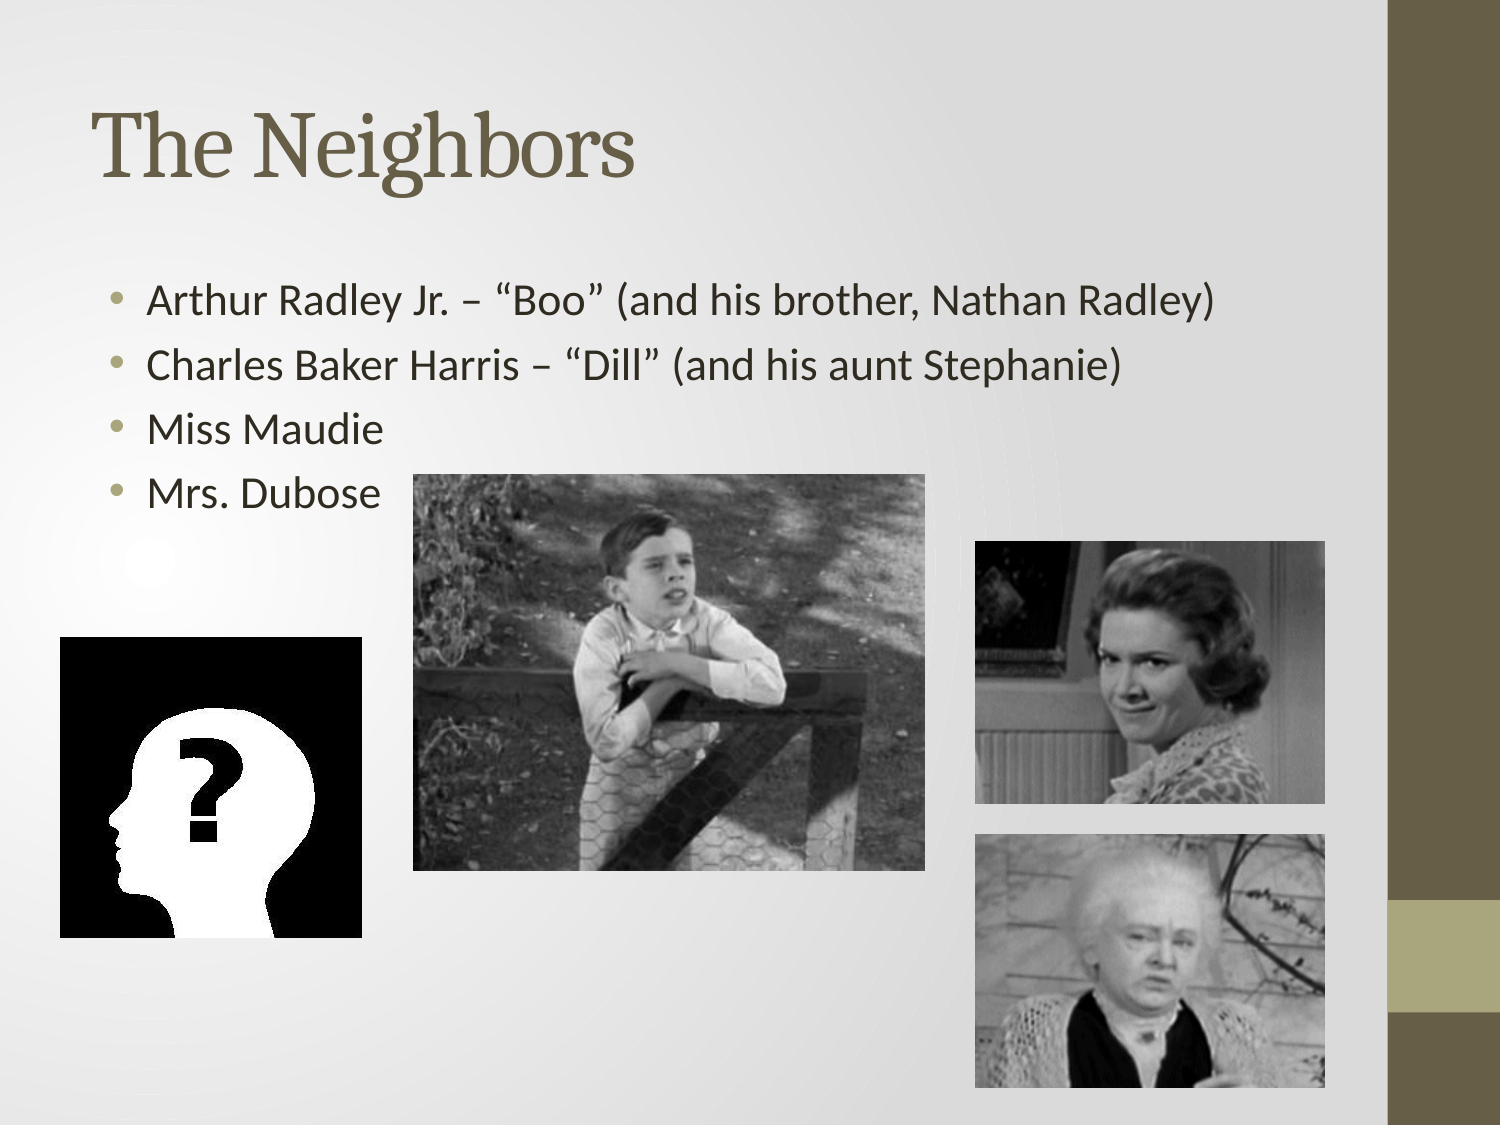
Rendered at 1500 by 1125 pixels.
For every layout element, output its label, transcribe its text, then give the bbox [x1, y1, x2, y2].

title The Neighbors [75, 45, 1325, 233]
picture [974, 541, 1326, 805]
picture [60, 636, 363, 938]
list Arthur Radley Jr. – “Boo” (and his brother, Nathan Radley) Charles Baker Harris – “Dill” (and his aunt Stephanie) Miss Maudie Mrs. Dubose [75, 262, 1325, 1050]
picture [412, 474, 926, 871]
picture [974, 833, 1326, 1088]
